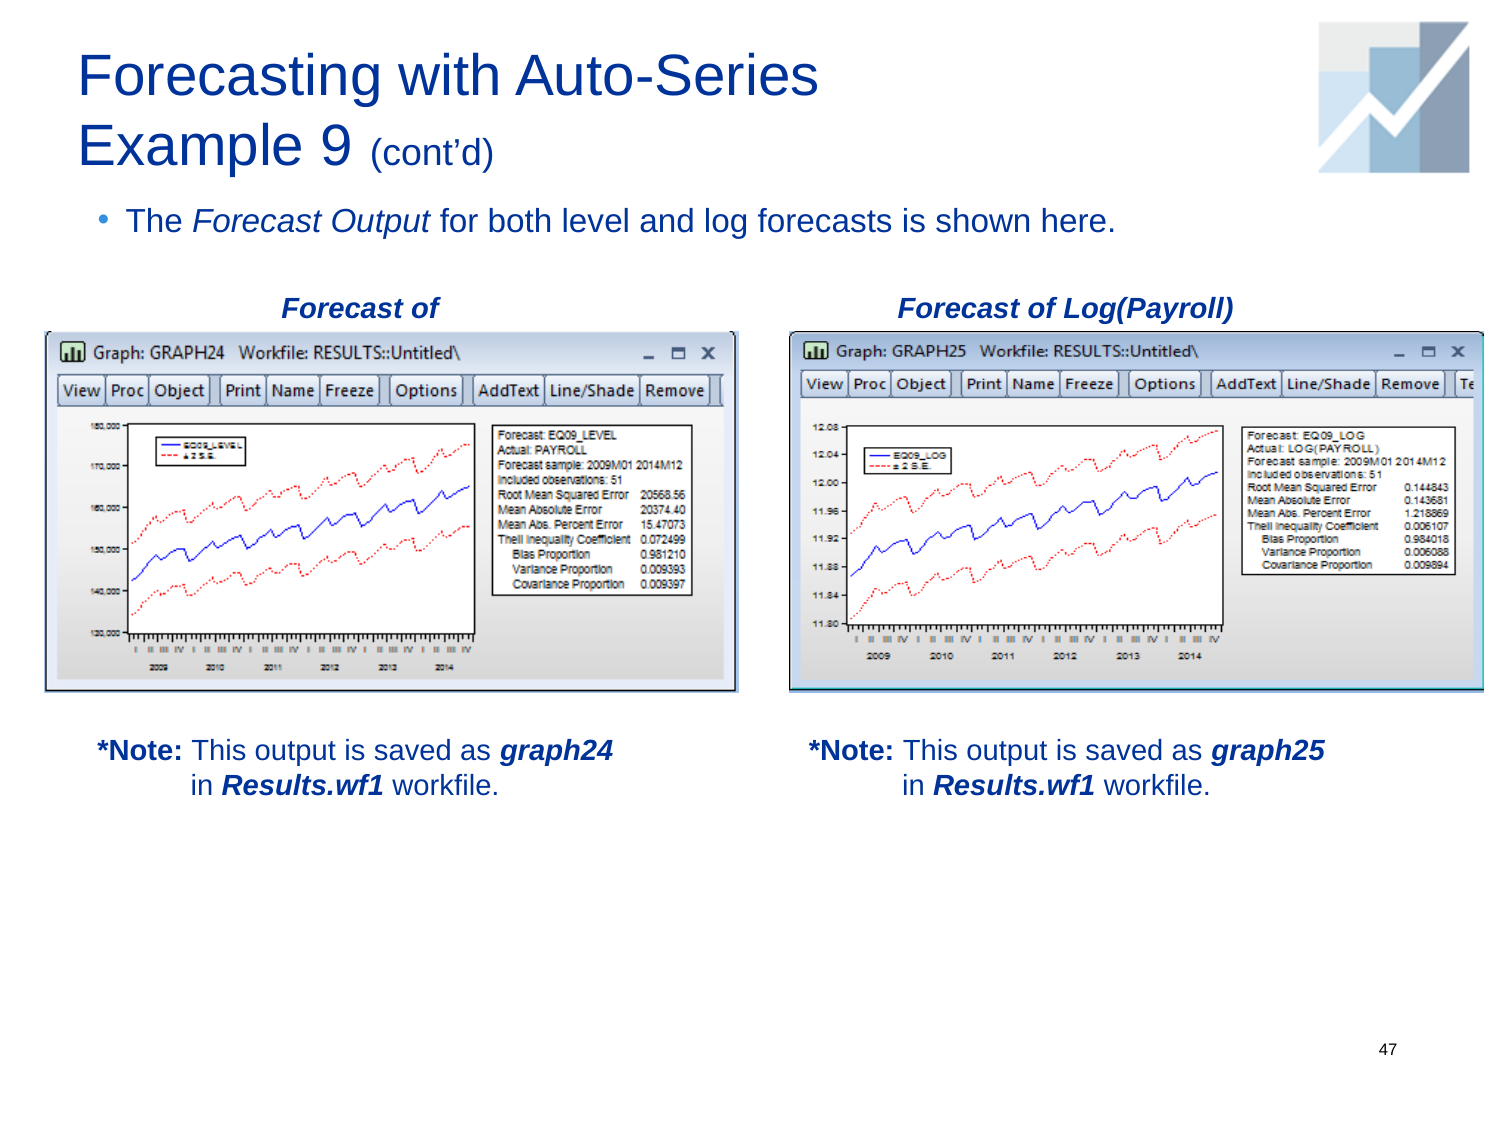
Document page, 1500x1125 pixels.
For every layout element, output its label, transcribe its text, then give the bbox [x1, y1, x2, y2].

picture [789, 330, 1484, 693]
picture [44, 330, 740, 693]
slide_number 47 [1262, 1015, 1413, 1067]
text_box Forecast of Log(Payroll) [882, 281, 1279, 329]
text_box *Note: This output is saved as graph25 in Results.wf1 workfile. [793, 723, 1368, 807]
picture [1300, 11, 1479, 181]
title Forecasting with Auto-Series Example 9 (cont’d) [62, 0, 1297, 185]
text_box *Note: This output is saved as graph24 in Results.wf1 workfile. [82, 723, 656, 807]
text_box Forecast of Levels [266, 281, 553, 329]
text_box The Forecast Output for both level and log forecasts is shown here. [82, 191, 1443, 313]
